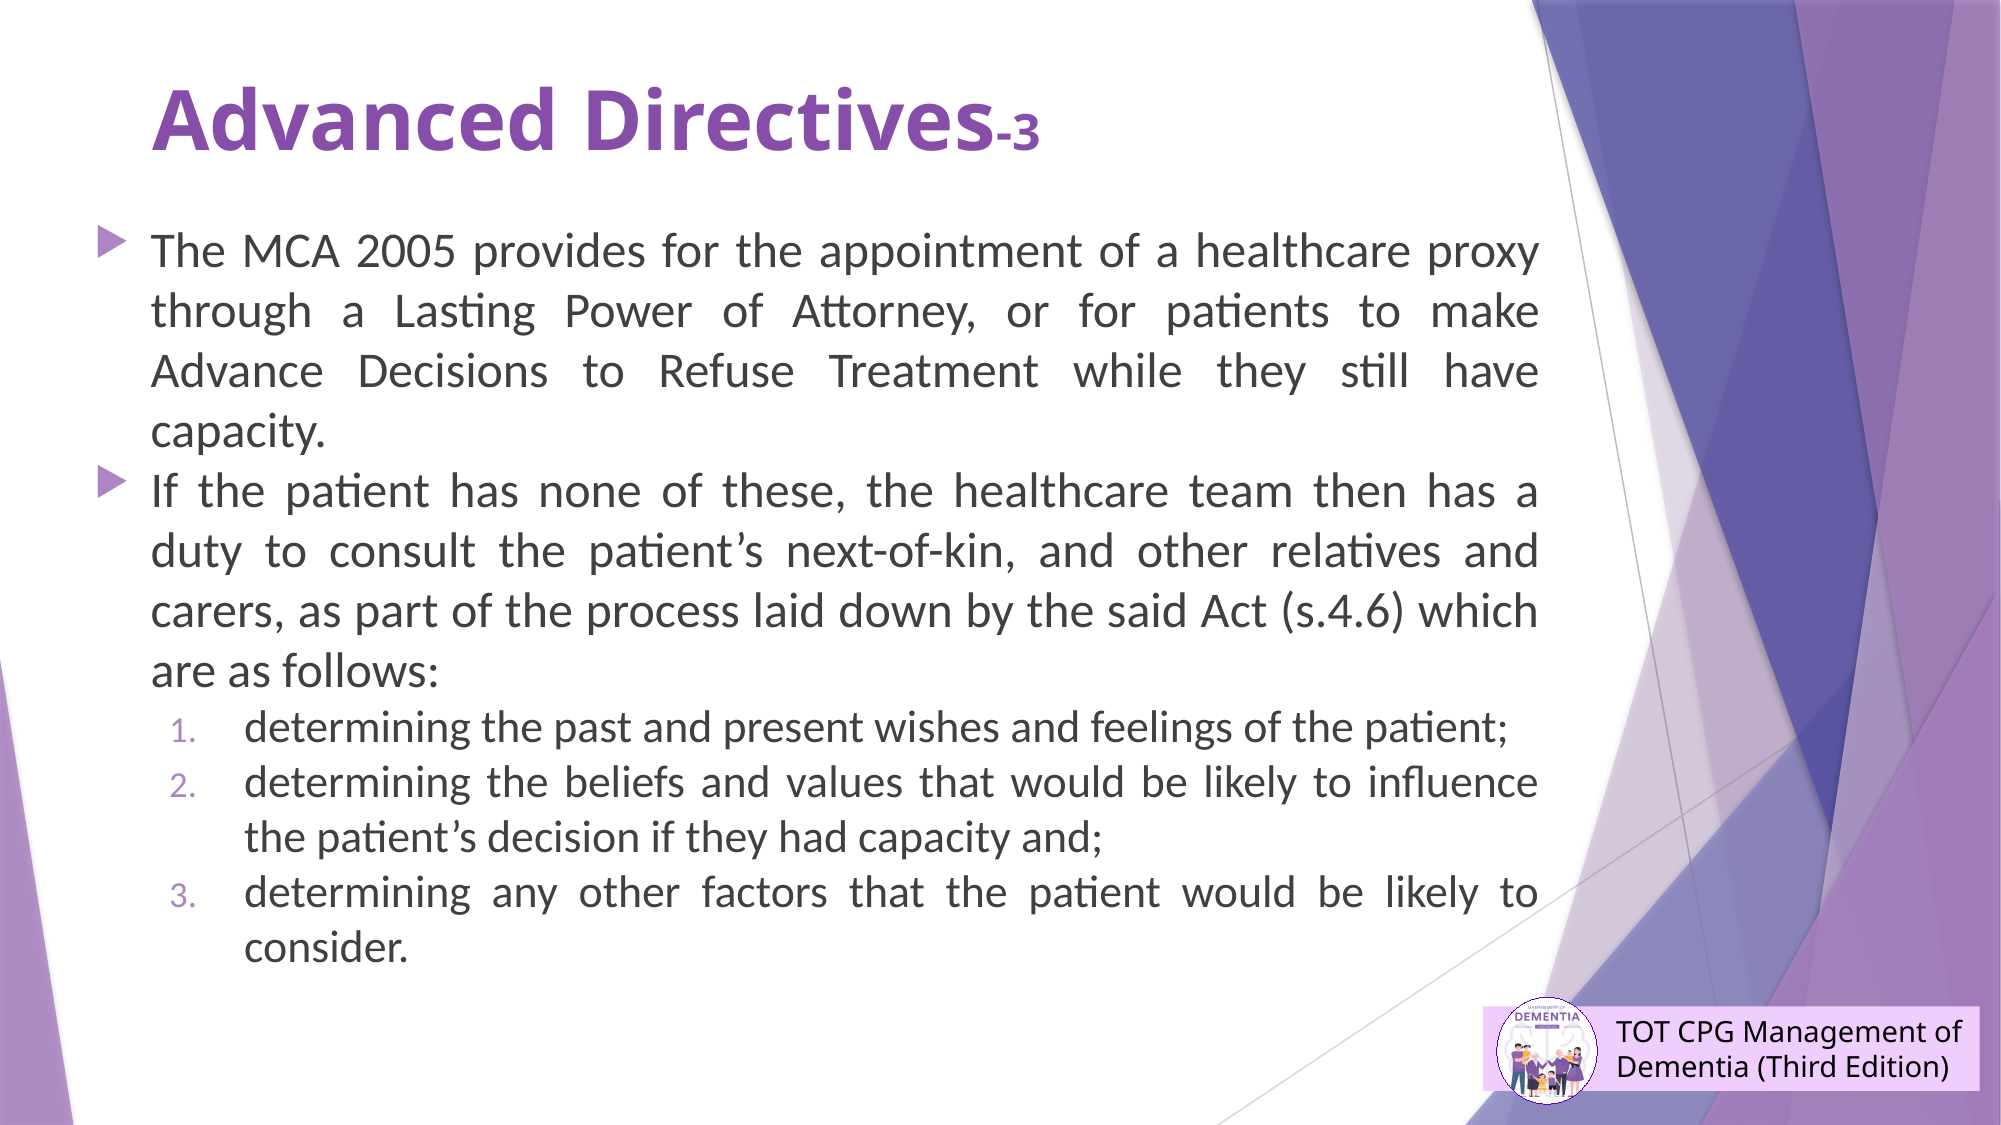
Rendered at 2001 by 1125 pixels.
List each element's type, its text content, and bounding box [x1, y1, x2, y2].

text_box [1482, 996, 1981, 1105]
title Advanced Directives-3 [137, 59, 1863, 185]
list The MCA 2005 provides for the appointment of a healthcare proxy through a Lasting Power of Attorney, or for patients to make Advance Decisions to Refuse Treatment while they still have capacity. If the patient has none of these, the healthcare team then has a duty to consult the patient’s next-of-kin, and other relatives and carers, as part of the process laid down by the said Act (s.4.6) which are as follows: determining the past and present wishes and feelings of the patient; determining the beliefs and values that would be likely to influence the patient’s decision if they had capacity and; determining any other factors that the patient would be likely to consider. [79, 209, 1556, 1066]
